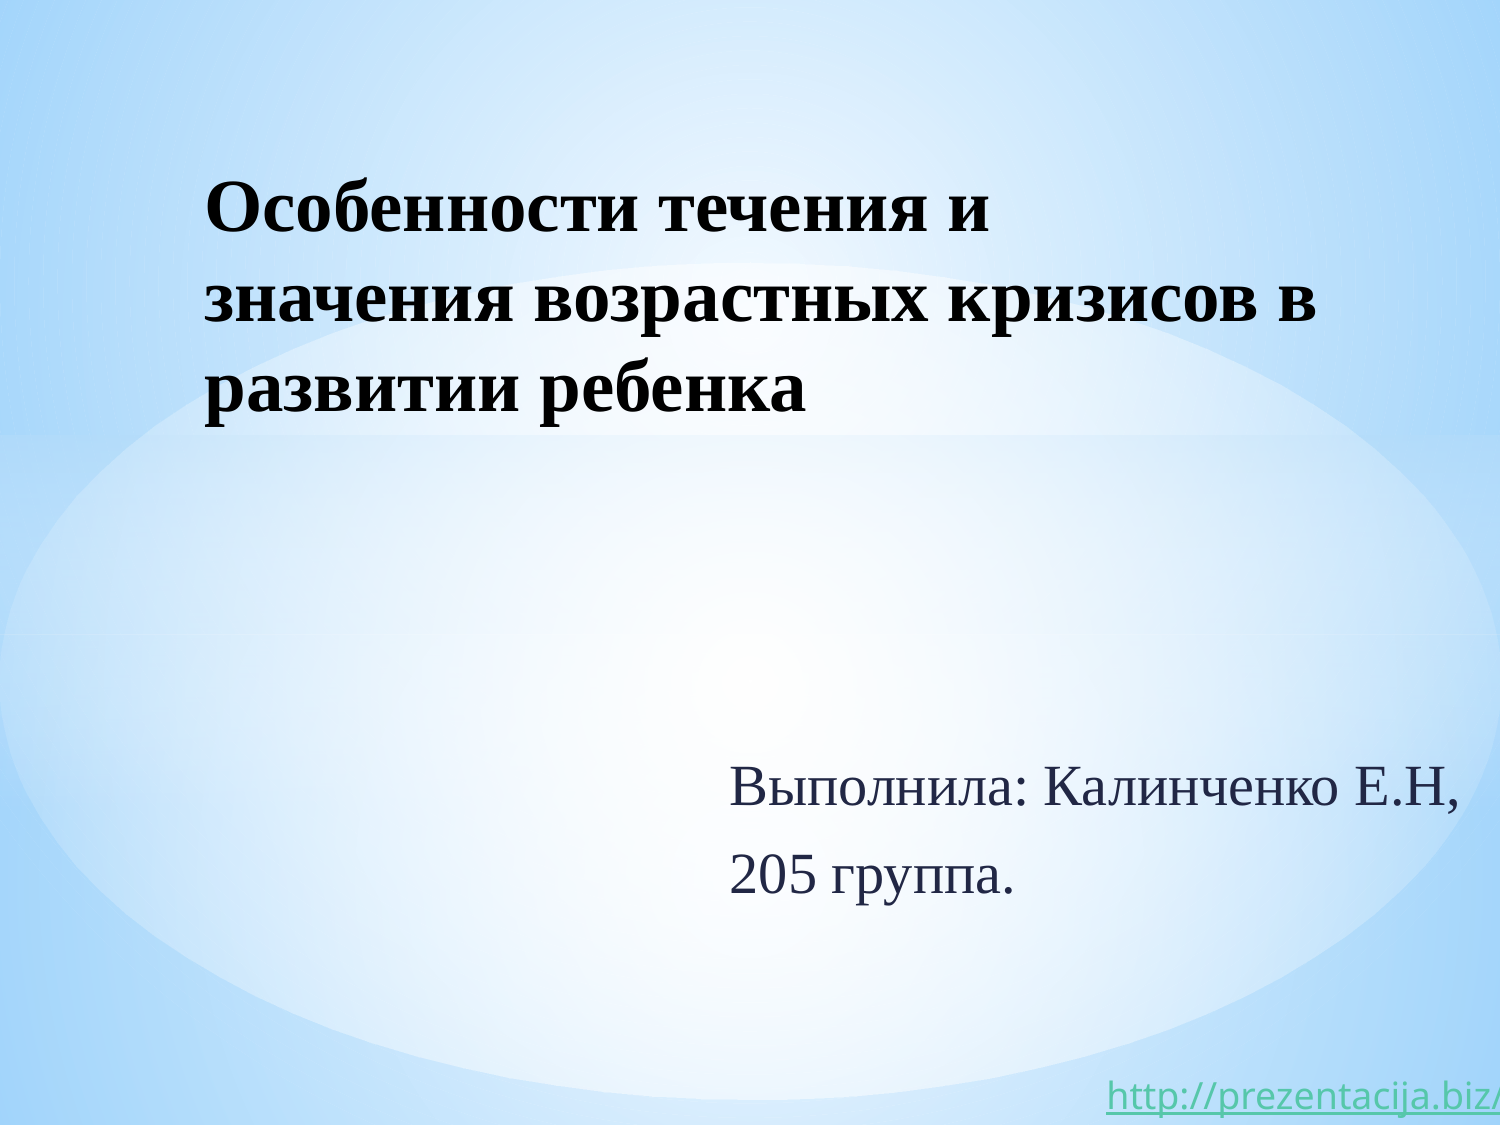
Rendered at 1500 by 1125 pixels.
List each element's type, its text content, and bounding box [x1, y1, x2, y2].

subtitle Выполнила: Калинченко Е.Н, 205 группа. [714, 739, 1500, 885]
title Особенности течения и значения возрастных кризисов в развитии ребенка [159, 149, 1335, 489]
text_box http://prezentacija.biz/ [1091, 1064, 1500, 1125]
